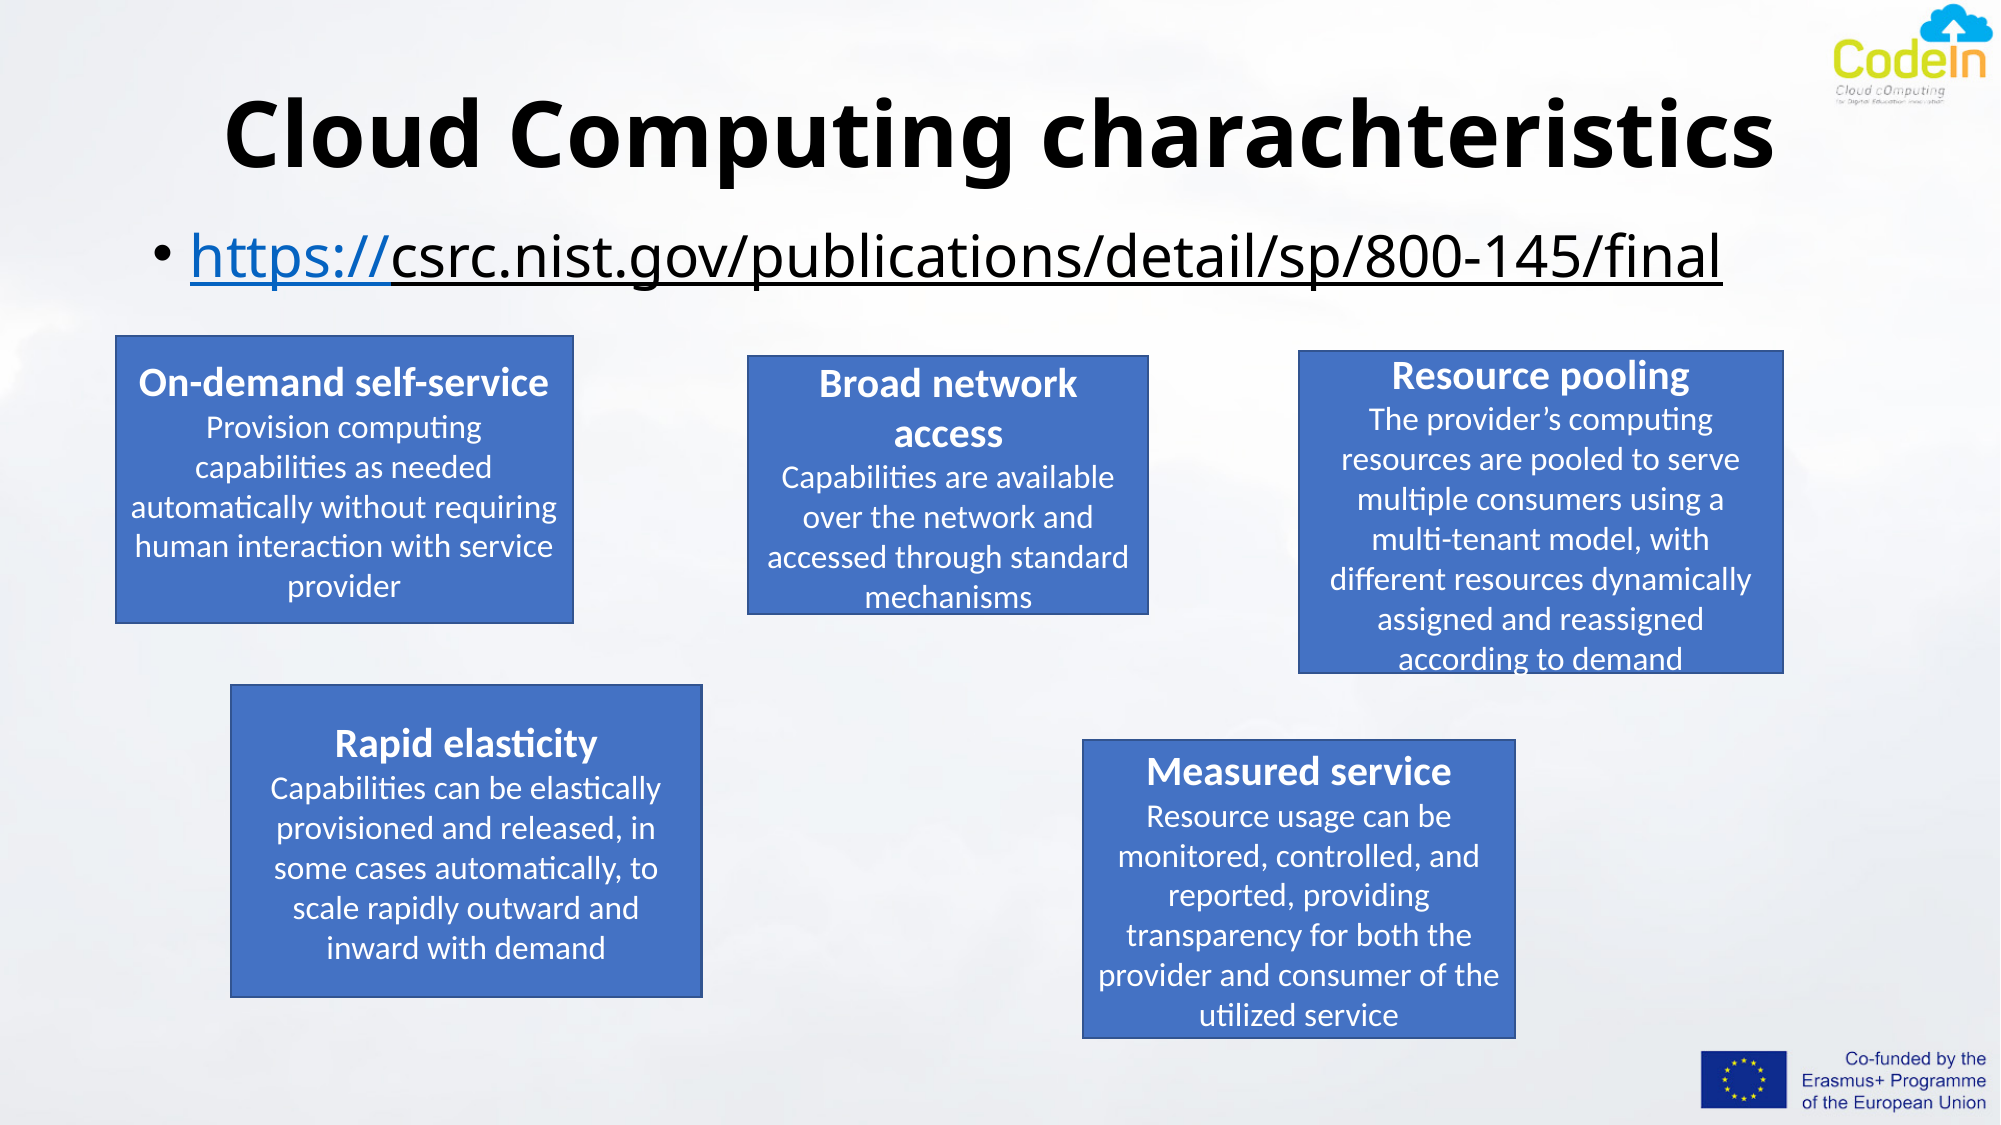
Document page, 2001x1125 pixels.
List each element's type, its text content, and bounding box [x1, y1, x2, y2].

text_box On-demand self-service Provision computing capabilities as needed automatically without requiring human interaction with service provider [115, 335, 574, 624]
picture [0, 0, 2001, 1125]
text_box Rapid elasticity Capabilities can be elastically provisioned and released, in some cases automatically, to scale rapidly outward and inward with demand [230, 684, 703, 998]
text_box Broad network access Capabilities are available over the network and accessed through standard mechanisms [747, 355, 1149, 615]
text_box Resource pooling The provider’s computing resources are pooled to serve multiple consumers using a multi-tenant model, with different resources dynamically assigned and reassigned according to demand [1298, 350, 1784, 674]
title Cloud Computing charachteristics [137, 28, 1863, 212]
list https://csrc.nist.gov/publications/detail/sp/800-145/final [137, 212, 1863, 1100]
text_box Measured service Resource usage can be monitored, controlled, and reported, providing transparency for both the provider and consumer of the utilized service [1082, 739, 1516, 1039]
